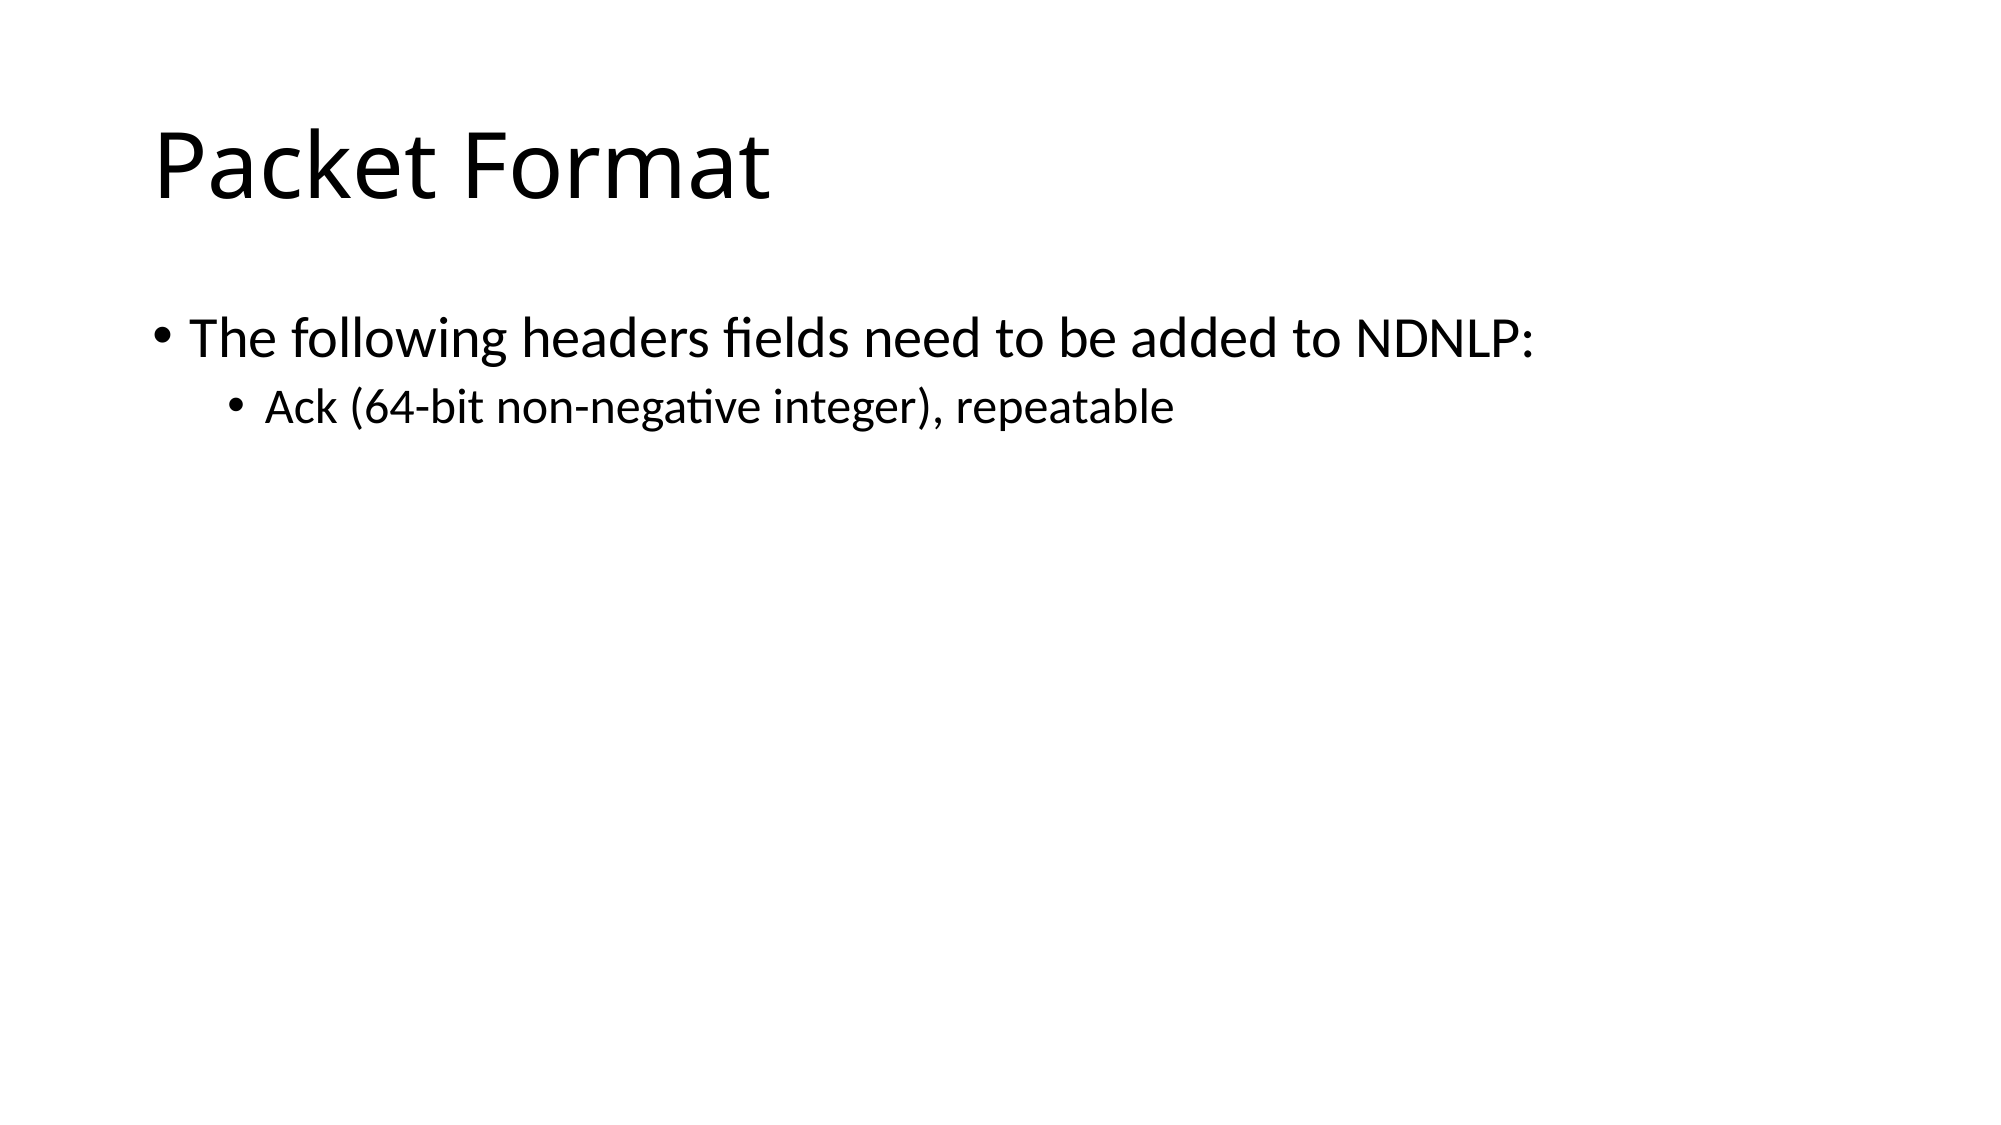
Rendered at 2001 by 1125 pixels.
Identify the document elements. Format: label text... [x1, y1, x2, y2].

title Packet Format [137, 59, 1863, 278]
list The following headers fields need to be added to NDNLP: Ack (64-bit non-negative integer), repeatable [137, 299, 1863, 1014]
